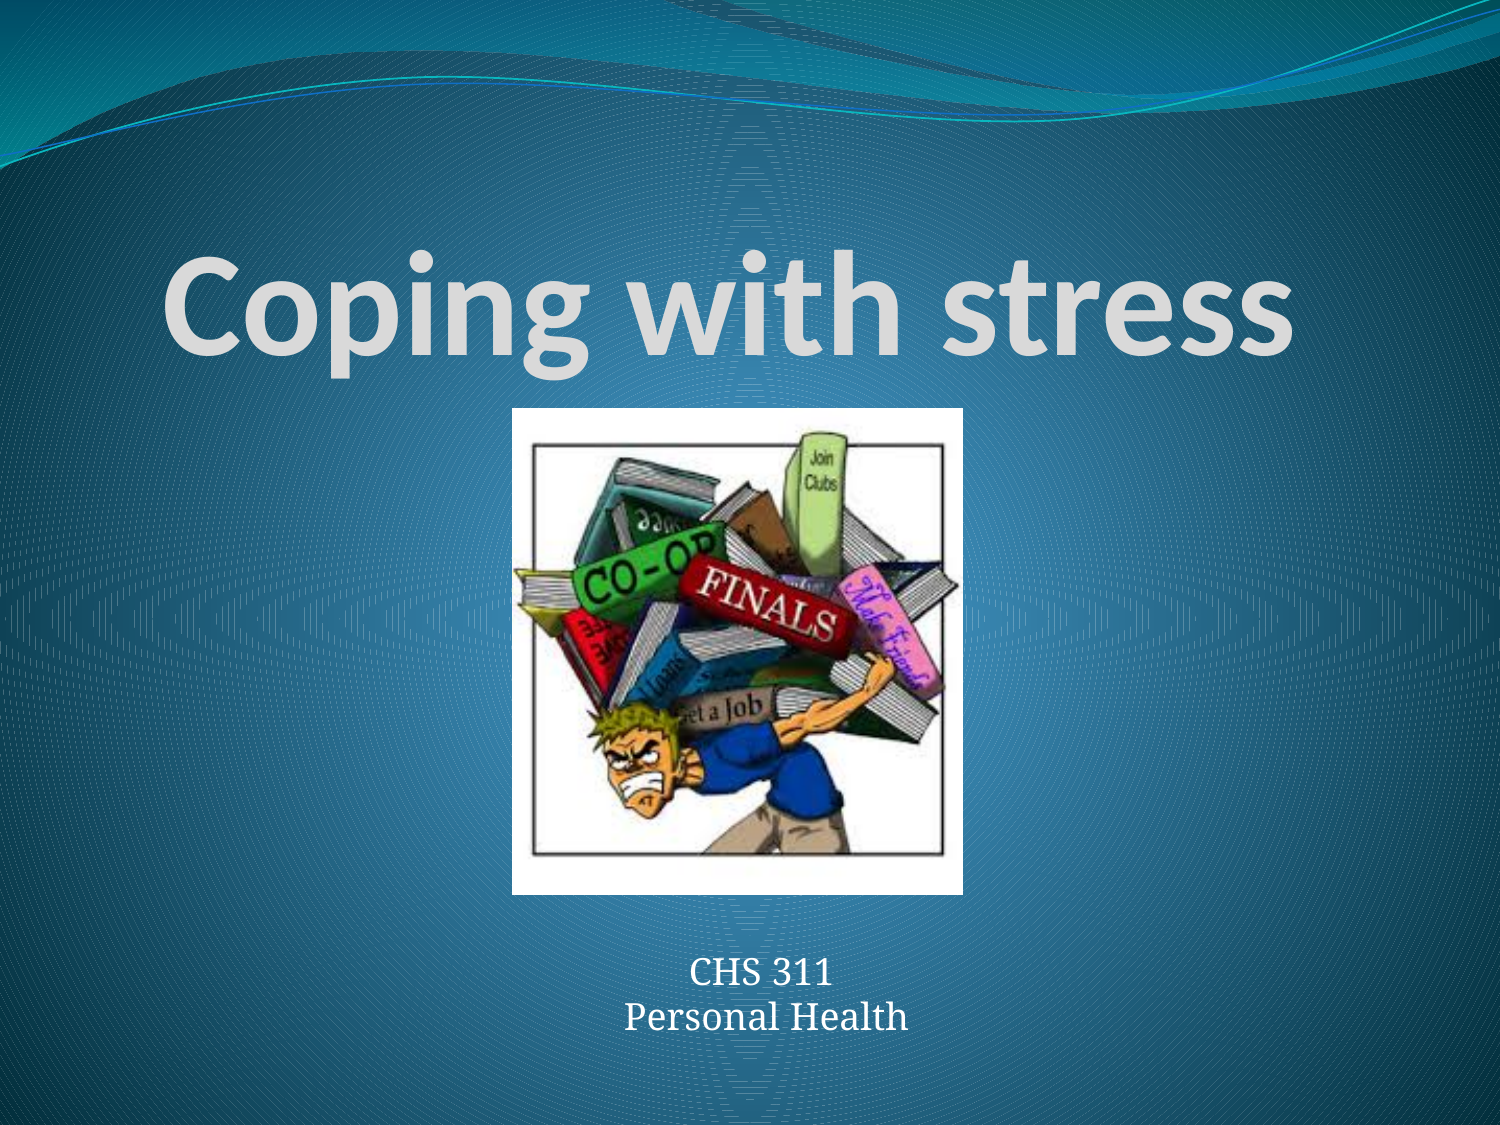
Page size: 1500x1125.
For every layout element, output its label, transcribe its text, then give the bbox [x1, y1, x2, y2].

text_box CHS 311 Personal Health [407, 940, 1117, 1046]
picture [512, 408, 963, 895]
title Coping with stress [87, 85, 1376, 386]
